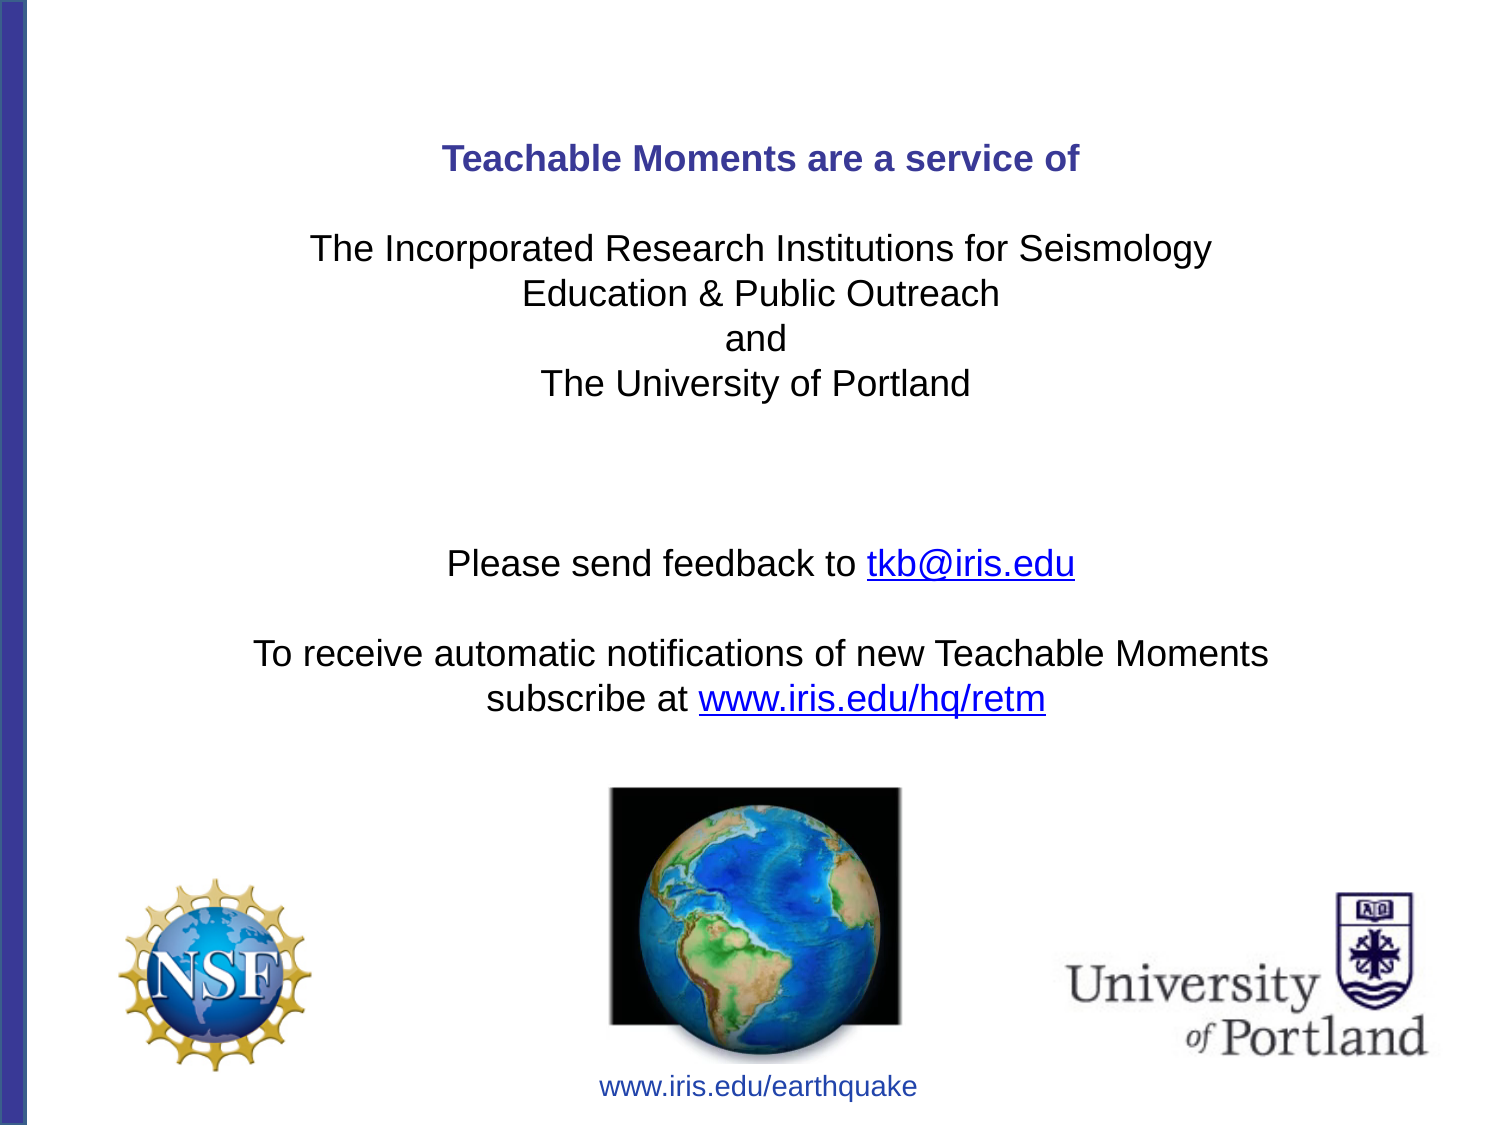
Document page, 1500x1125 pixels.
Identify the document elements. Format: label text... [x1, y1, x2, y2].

picture [116, 875, 314, 1074]
text_box Teachable Moments are a service of The Incorporated Research Institutions for Seismology Education & Public Outreach and The University of Portland Please send feedback to tkb@iris.edu To receive automatic notifications of new Teachable Moments subscribe at www.iris.edu/hq/retm [116, 126, 1406, 772]
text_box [605, 779, 907, 1065]
text_box [0, 0, 27, 1125]
text_box www.iris.edu/earthquake [552, 1060, 965, 1110]
picture [1049, 863, 1447, 1074]
